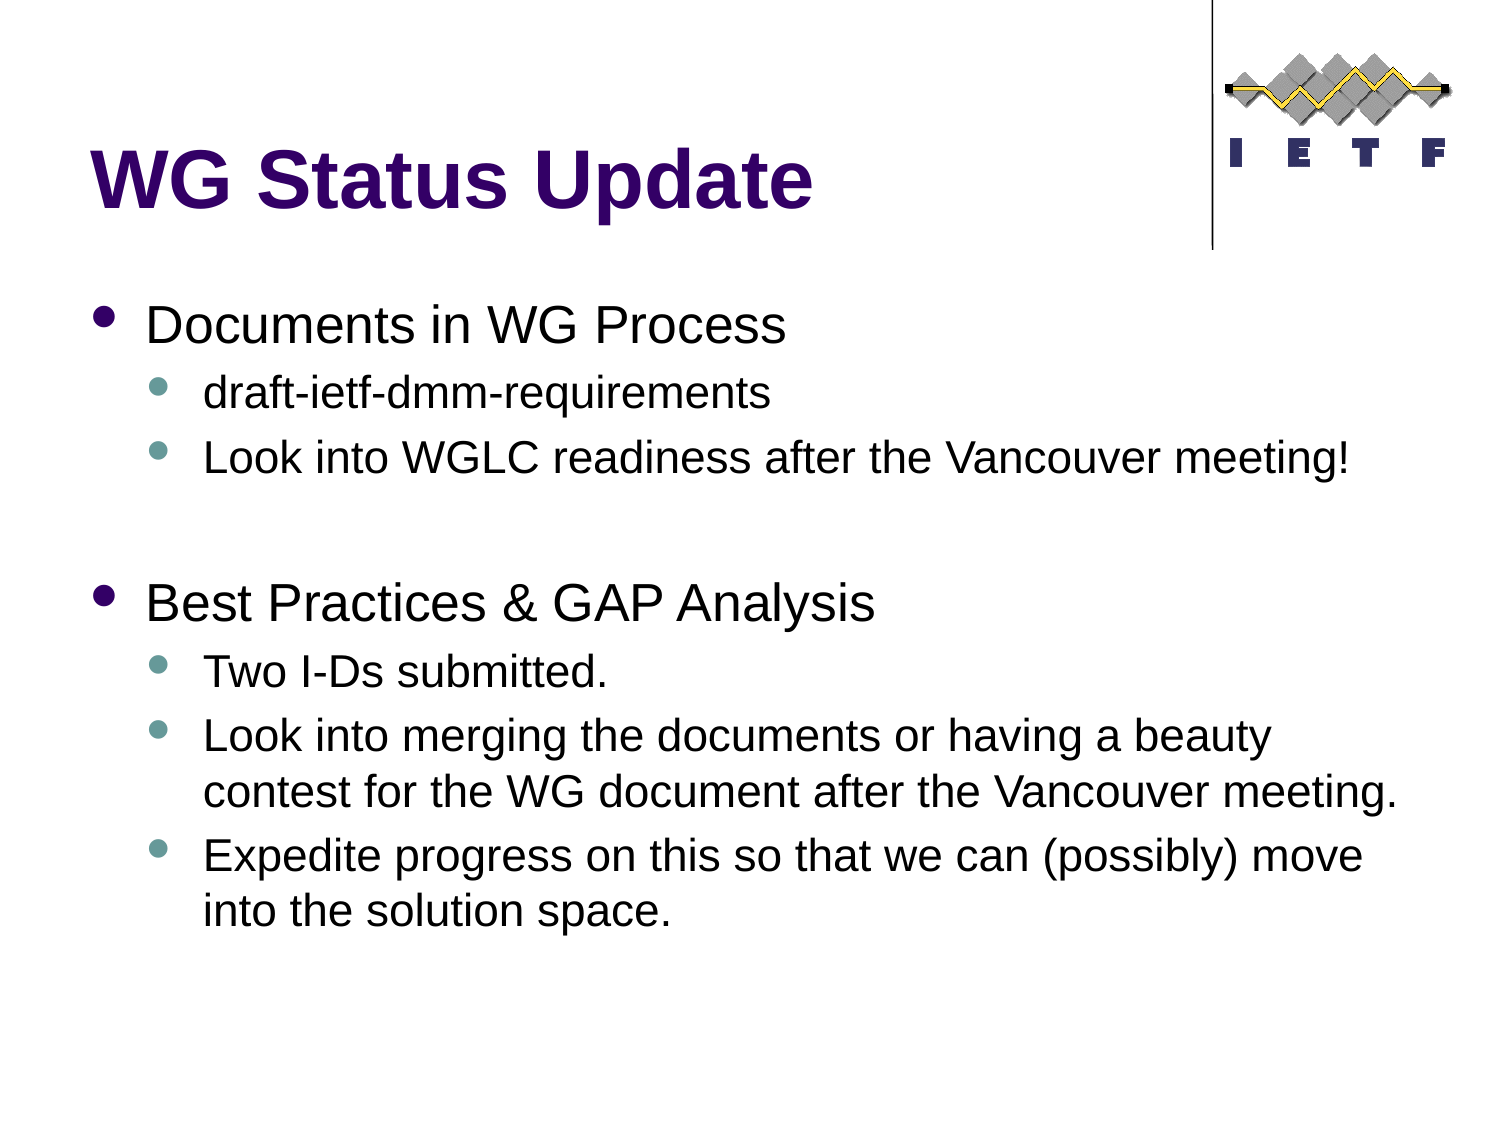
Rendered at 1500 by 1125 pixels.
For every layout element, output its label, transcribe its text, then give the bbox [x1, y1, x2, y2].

title WG Status Update [74, 19, 1201, 233]
picture [1212, 37, 1463, 181]
list Documents in WG Process draft-ietf-dmm-requirements Look into WGLC readiness after the Vancouver meeting! Best Practices & GAP Analysis Two I-Ds submitted. Look into merging the documents or having a beauty contest for the WG document after the Vancouver meeting. Expedite progress on this so that we can (possibly) move into the solution space. [74, 281, 1426, 1006]
